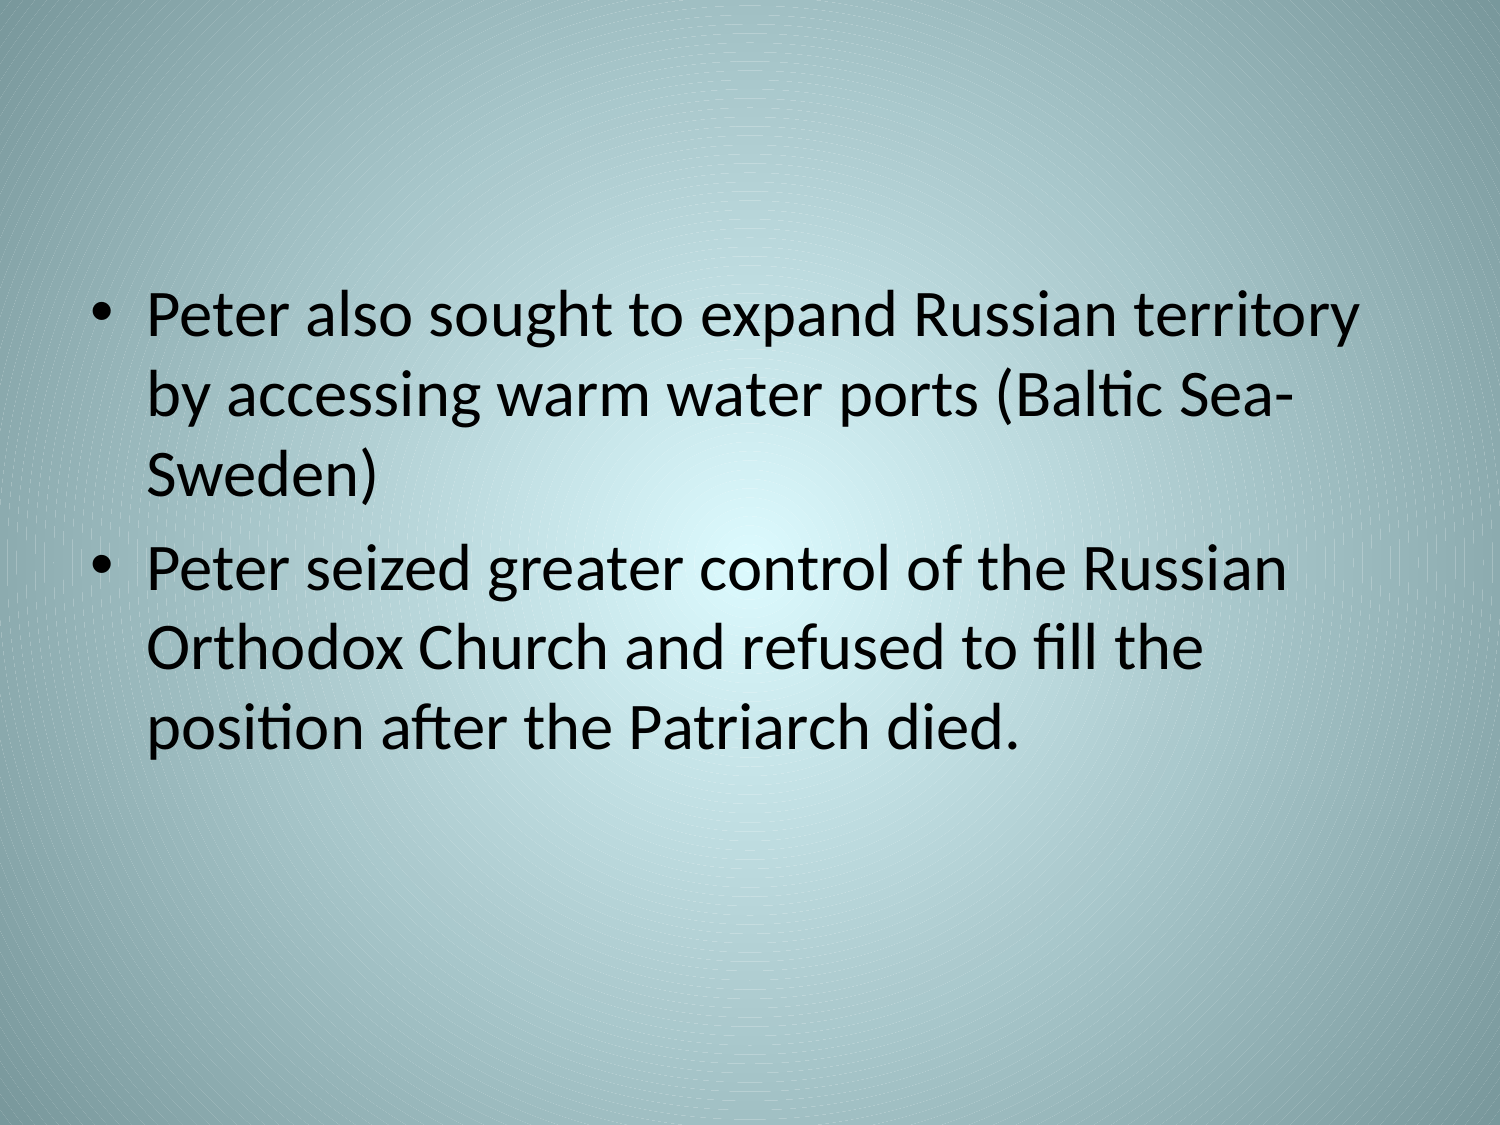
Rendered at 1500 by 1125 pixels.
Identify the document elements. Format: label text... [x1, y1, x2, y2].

list Peter also sought to expand Russian territory by accessing warm water ports (Baltic Sea-Sweden) Peter seized greater control of the Russian Orthodox Church and refused to fill the position after the Patriarch died. [75, 262, 1425, 1005]
